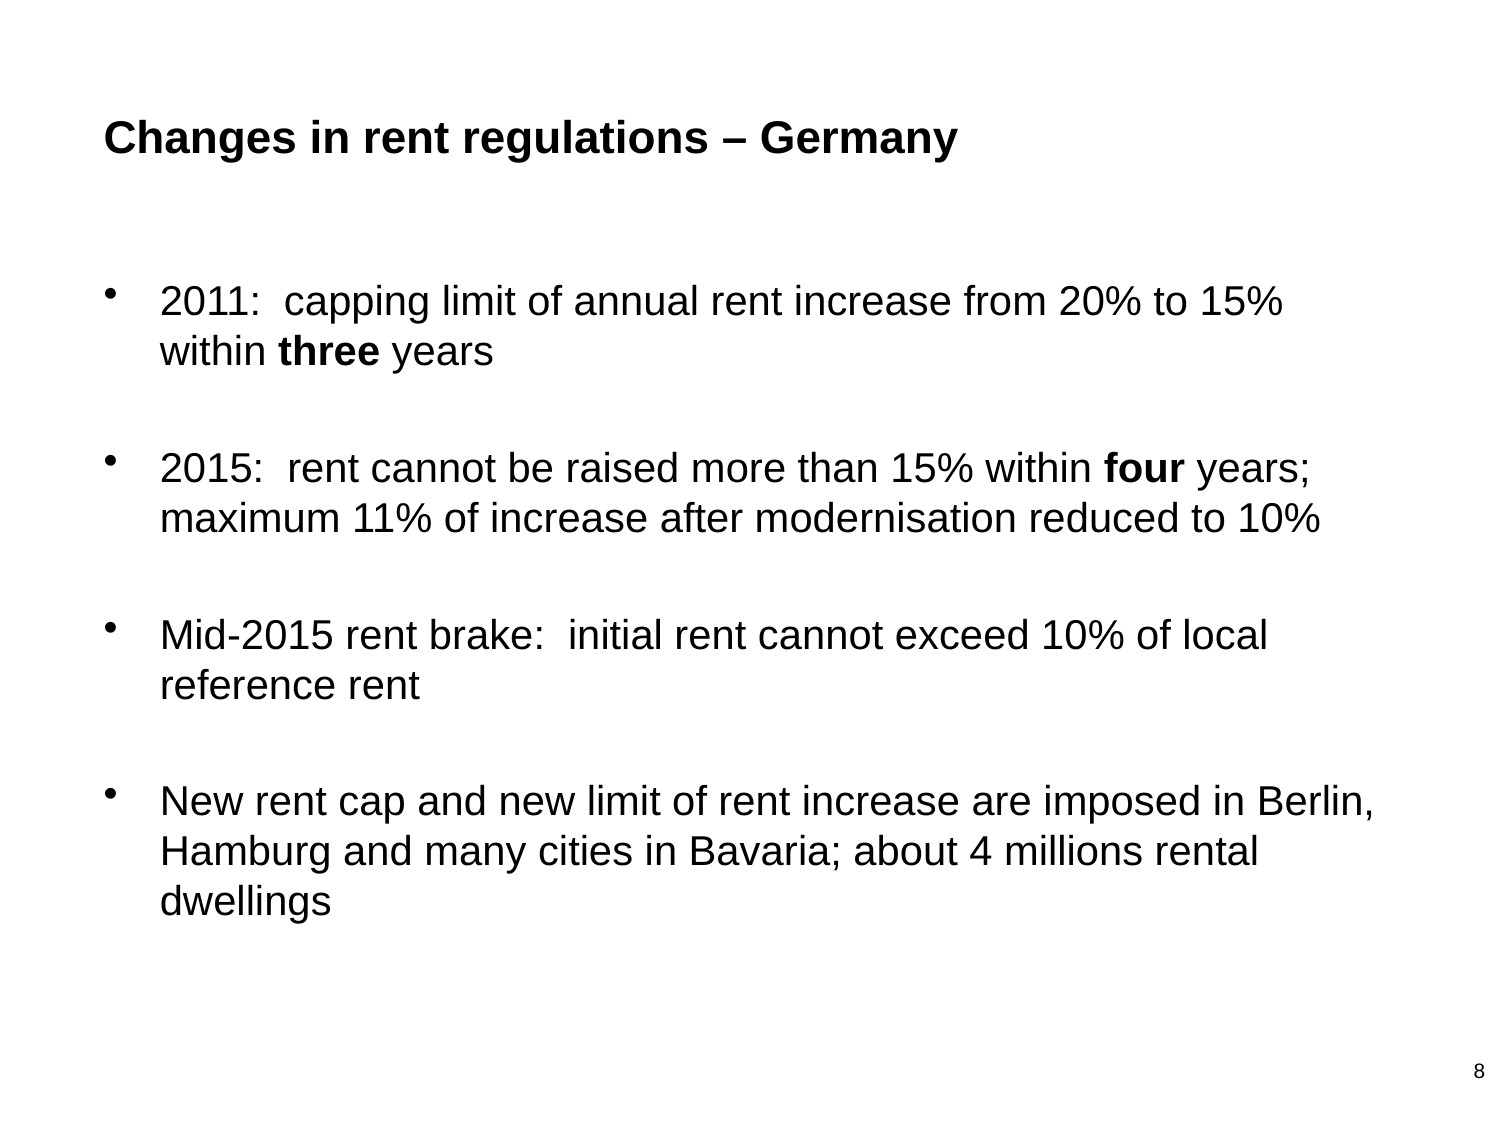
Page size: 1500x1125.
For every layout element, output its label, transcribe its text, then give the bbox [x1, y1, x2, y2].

title Changes in rent regulations – Germany [88, 66, 1388, 204]
list 2011: capping limit of annual rent increase from 20% to 15% within three years 2015: rent cannot be raised more than 15% within four years; maximum 11% of increase after modernisation reduced to 10% Mid-2015 rent brake: initial rent cannot exceed 10% of local reference rent New rent cap and new limit of rent increase are imposed in Berlin, Hamburg and many cities in Bavaria; about 4 millions rental dwellings [88, 208, 1400, 988]
slide_number 8 [1187, 1050, 1500, 1125]
